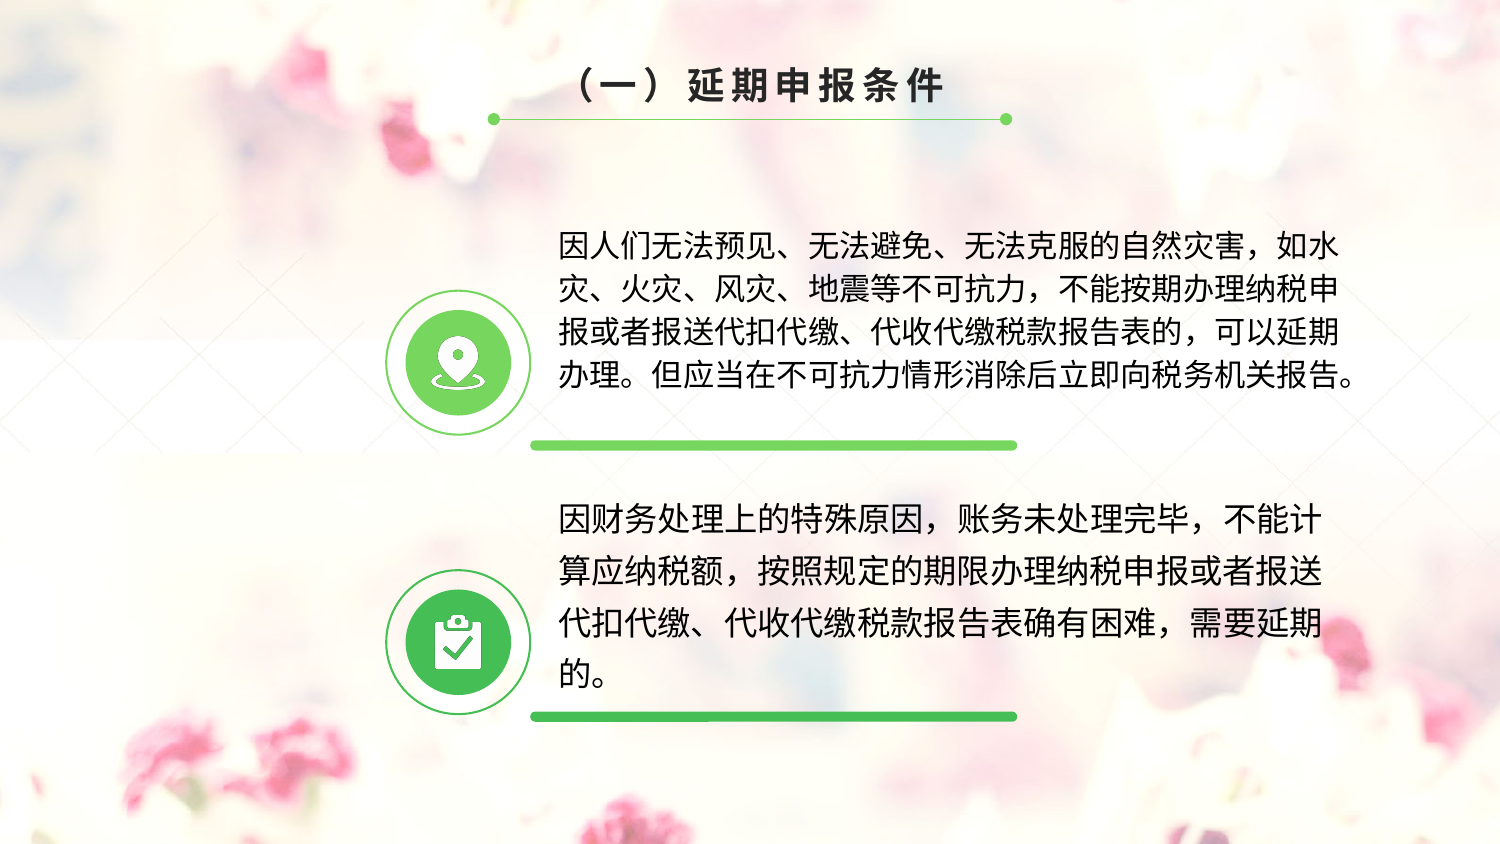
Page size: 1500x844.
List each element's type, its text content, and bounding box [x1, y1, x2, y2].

text_box 因人们无法预见、无法避免、无法克服的自然灾害，如水灾、火灾、风灾、地震等不可抗力，不能按期办理纳税申报或者报送代扣代缴、代收代缴税款报告表的，可以延期办理。但应当在不可抗力情形消除后立即向税务机关报告。 [543, 212, 1357, 375]
text_box [386, 290, 531, 435]
text_box 因财务处理上的特殊原因，账务未处理完毕，不能计算应纳税额，按照规定的期限办理纳税申报或者报送代扣代缴、代收代缴税款报告表确有困难，需要延期的。 [543, 478, 1357, 684]
text_box [386, 570, 531, 715]
text_box [530, 711, 1018, 722]
text_box （一）延期申报条件 [450, 55, 1050, 112]
picture [0, 0, 1500, 844]
text_box [530, 440, 1018, 451]
